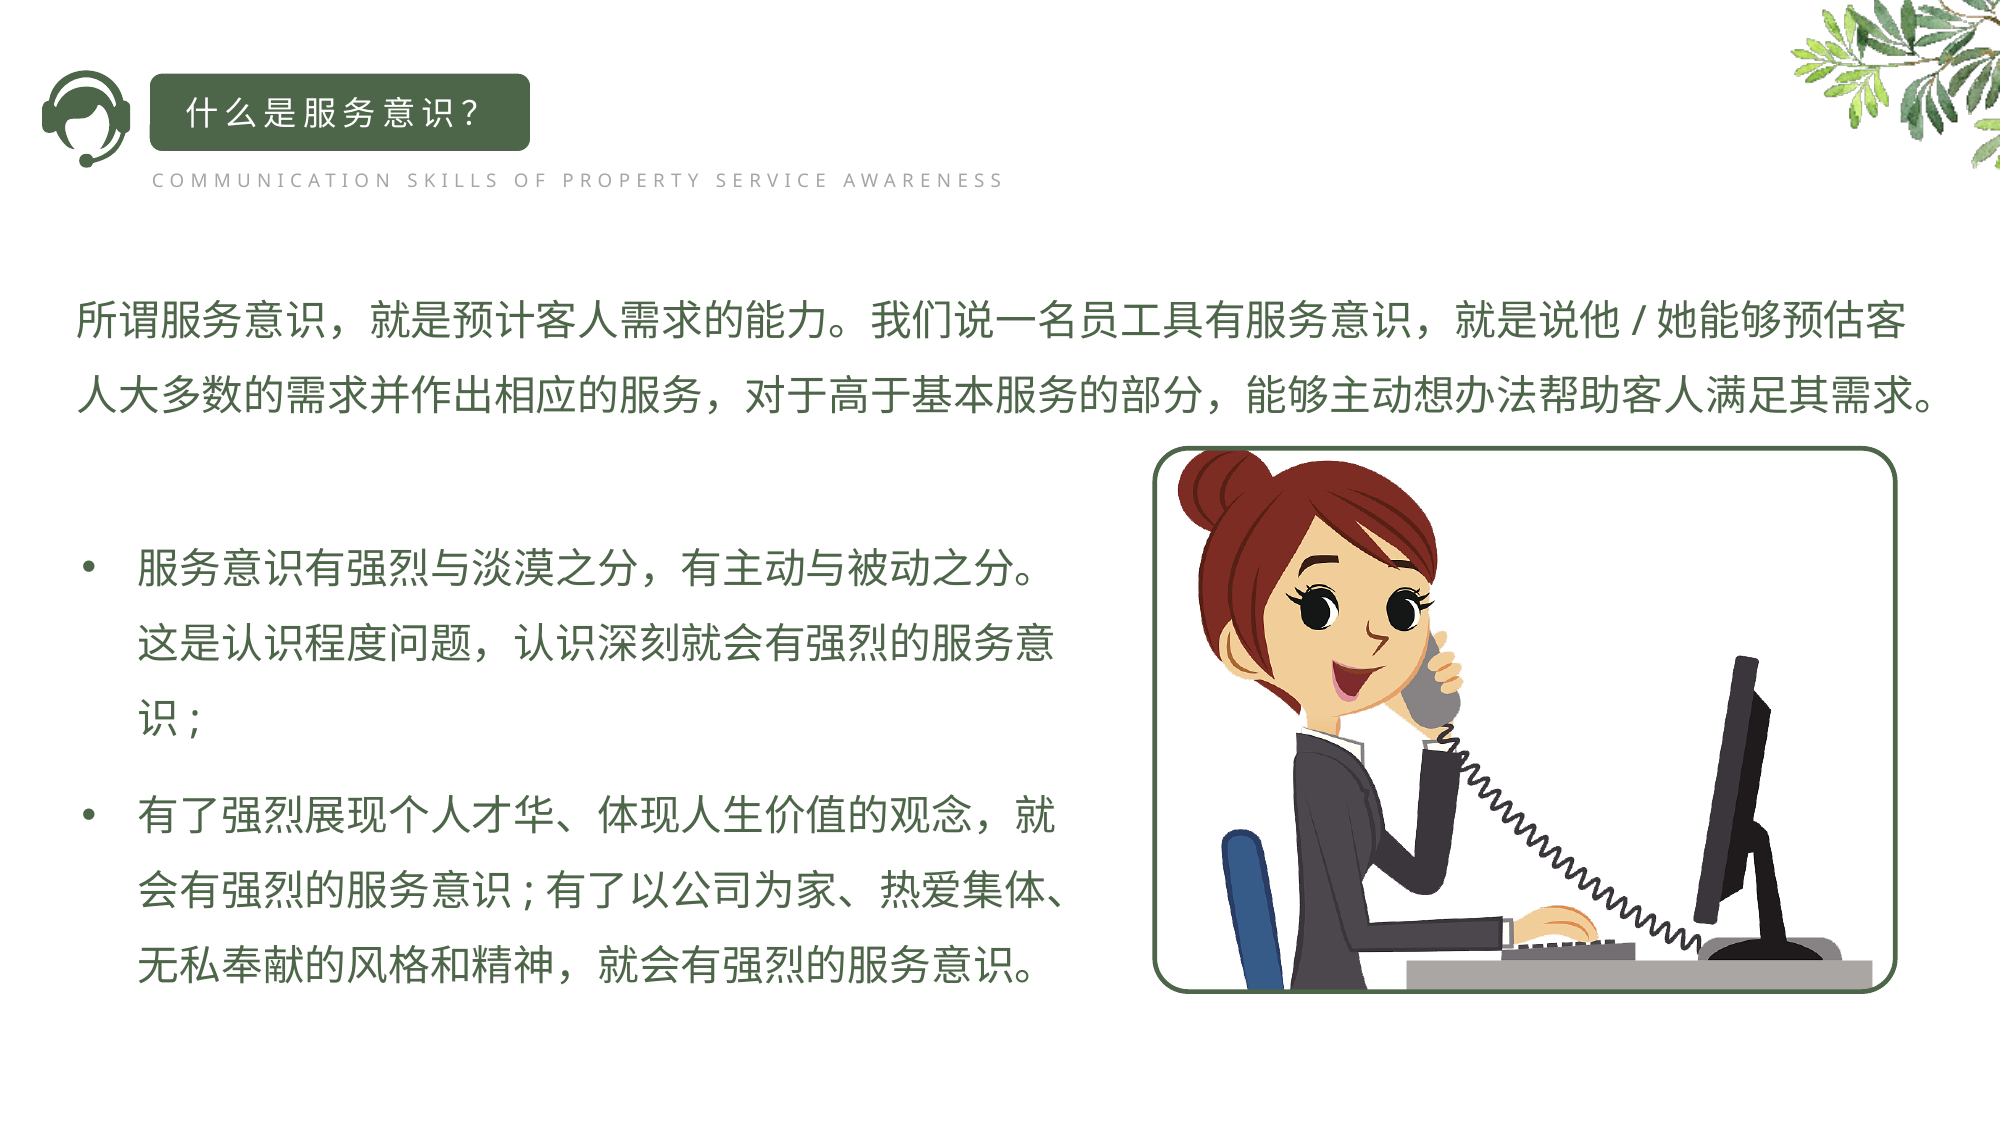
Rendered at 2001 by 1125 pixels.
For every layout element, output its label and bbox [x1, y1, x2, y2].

text_box [0, 0, 2000, 1125]
text_box [42, 70, 532, 168]
picture [1790, 0, 2000, 170]
